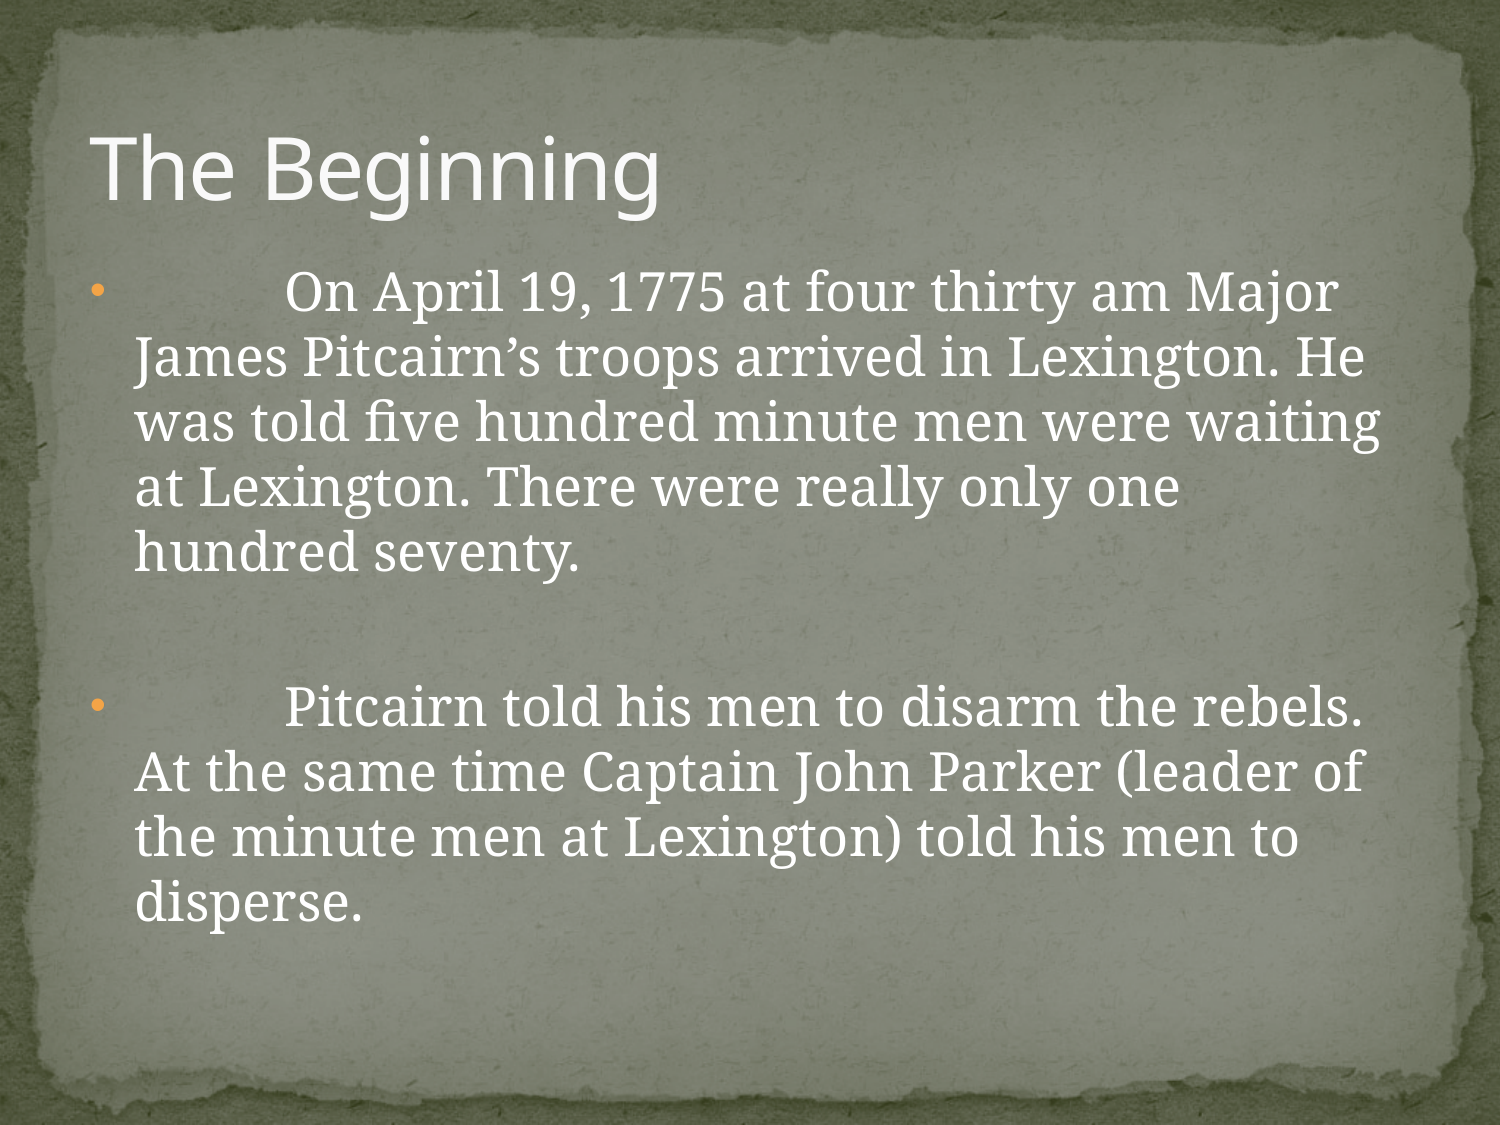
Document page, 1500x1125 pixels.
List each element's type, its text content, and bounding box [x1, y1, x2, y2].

list On April 19, 1775 at four thirty am Major James Pitcairn’s troops arrived in Lexington. He was told five hundred minute men were waiting at Lexington. There were really only one hundred seventy. Pitcairn told his men to disarm the rebels. At the same time Captain John Parker (leader of the minute men at Lexington) told his men to disperse. [75, 249, 1425, 1000]
title The Beginning [74, 24, 1425, 225]
